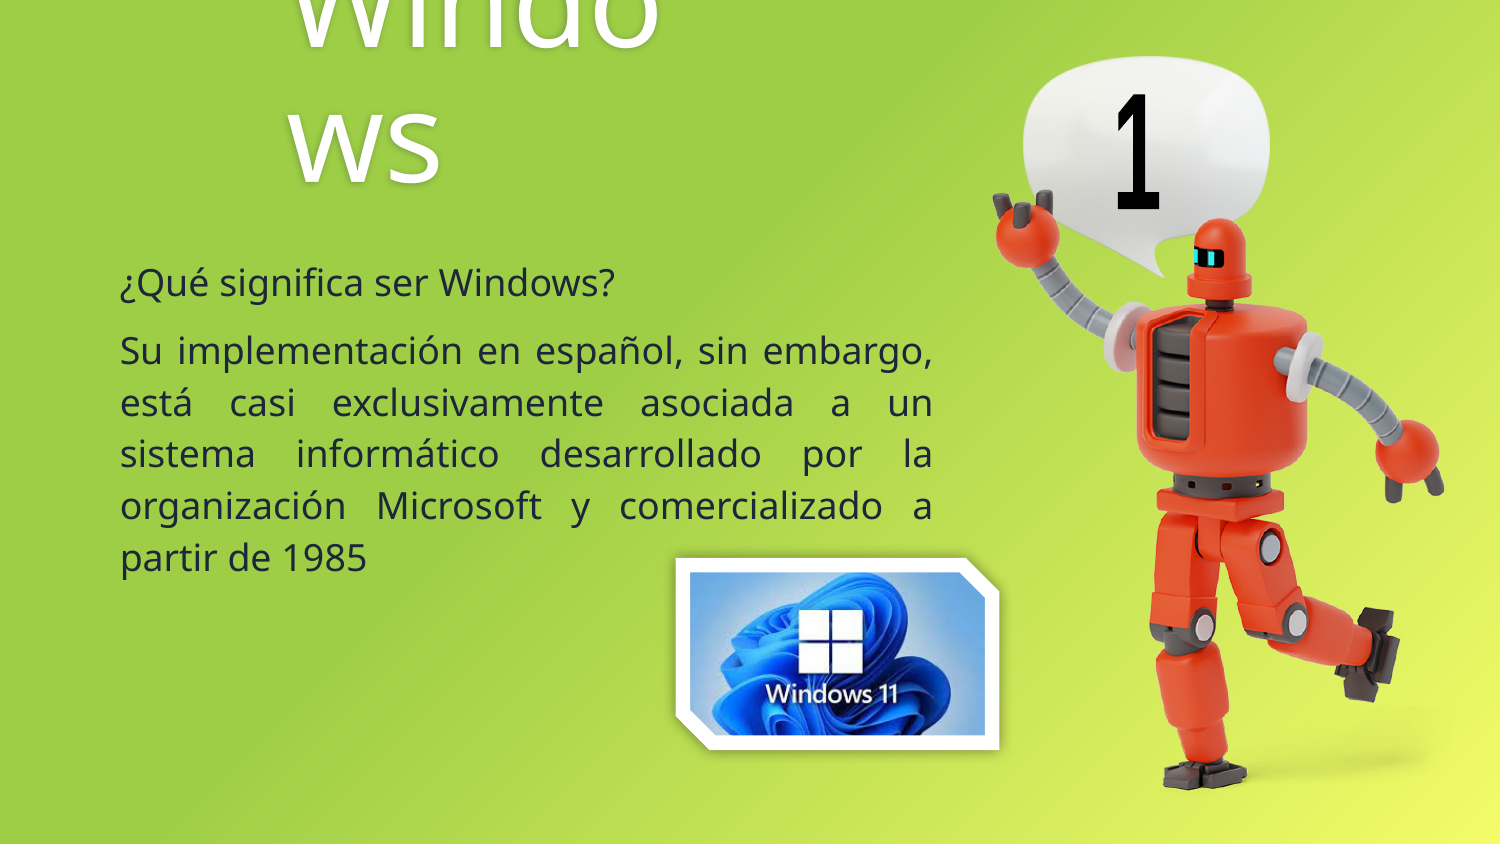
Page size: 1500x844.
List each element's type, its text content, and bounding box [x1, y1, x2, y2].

subtitle ¿Qué significa ser Windows? Su implementación en español, sin embargo, está casi exclusivamente asociada a un sistema informático desarrollado por la organización Microsoft y comercializado a partir de 1985 [119, 251, 935, 460]
title Windows [286, 21, 667, 210]
picture [682, 56, 1453, 805]
